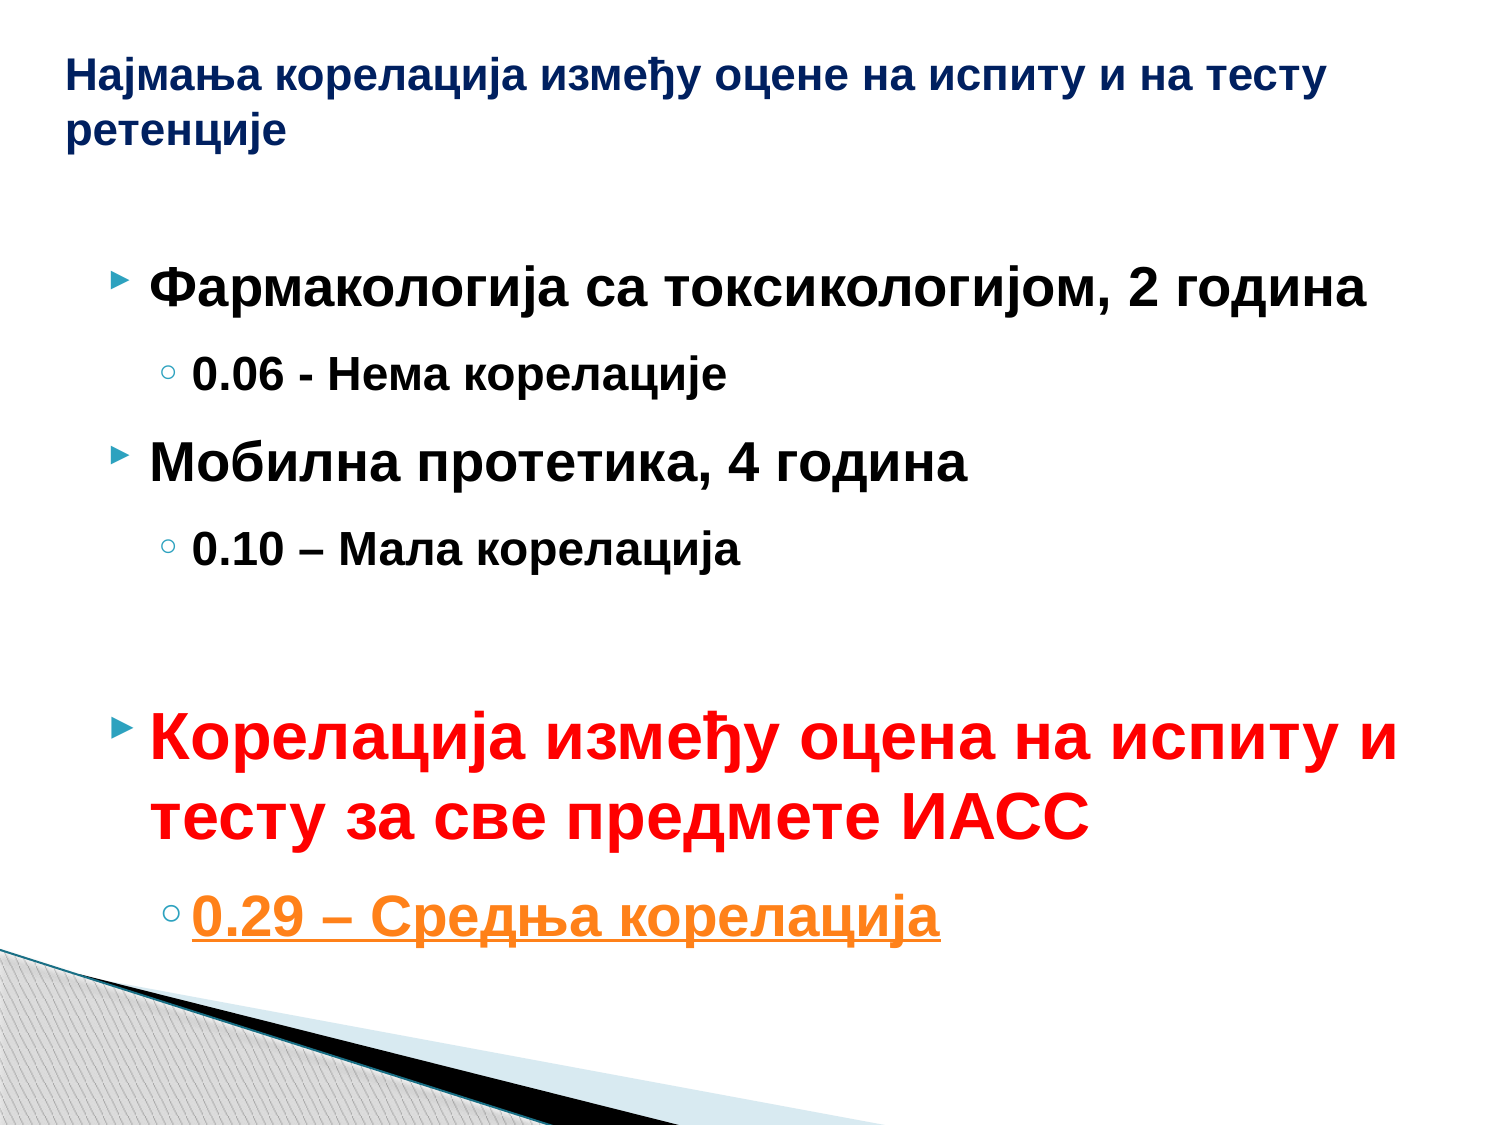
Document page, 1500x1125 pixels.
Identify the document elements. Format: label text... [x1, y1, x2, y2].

title Најмања корелација између оцене на испиту и на тесту ретенције [50, 37, 1400, 163]
list Фармакологија са токсикологијом, 2 година 0.06 - Нема корелације Мобилна протетика, 4 година 0.10 – Мала корелација Корелација између оцена на испиту и тесту за све предмете ИАСС 0.29 – Средња корелација [75, 243, 1425, 986]
